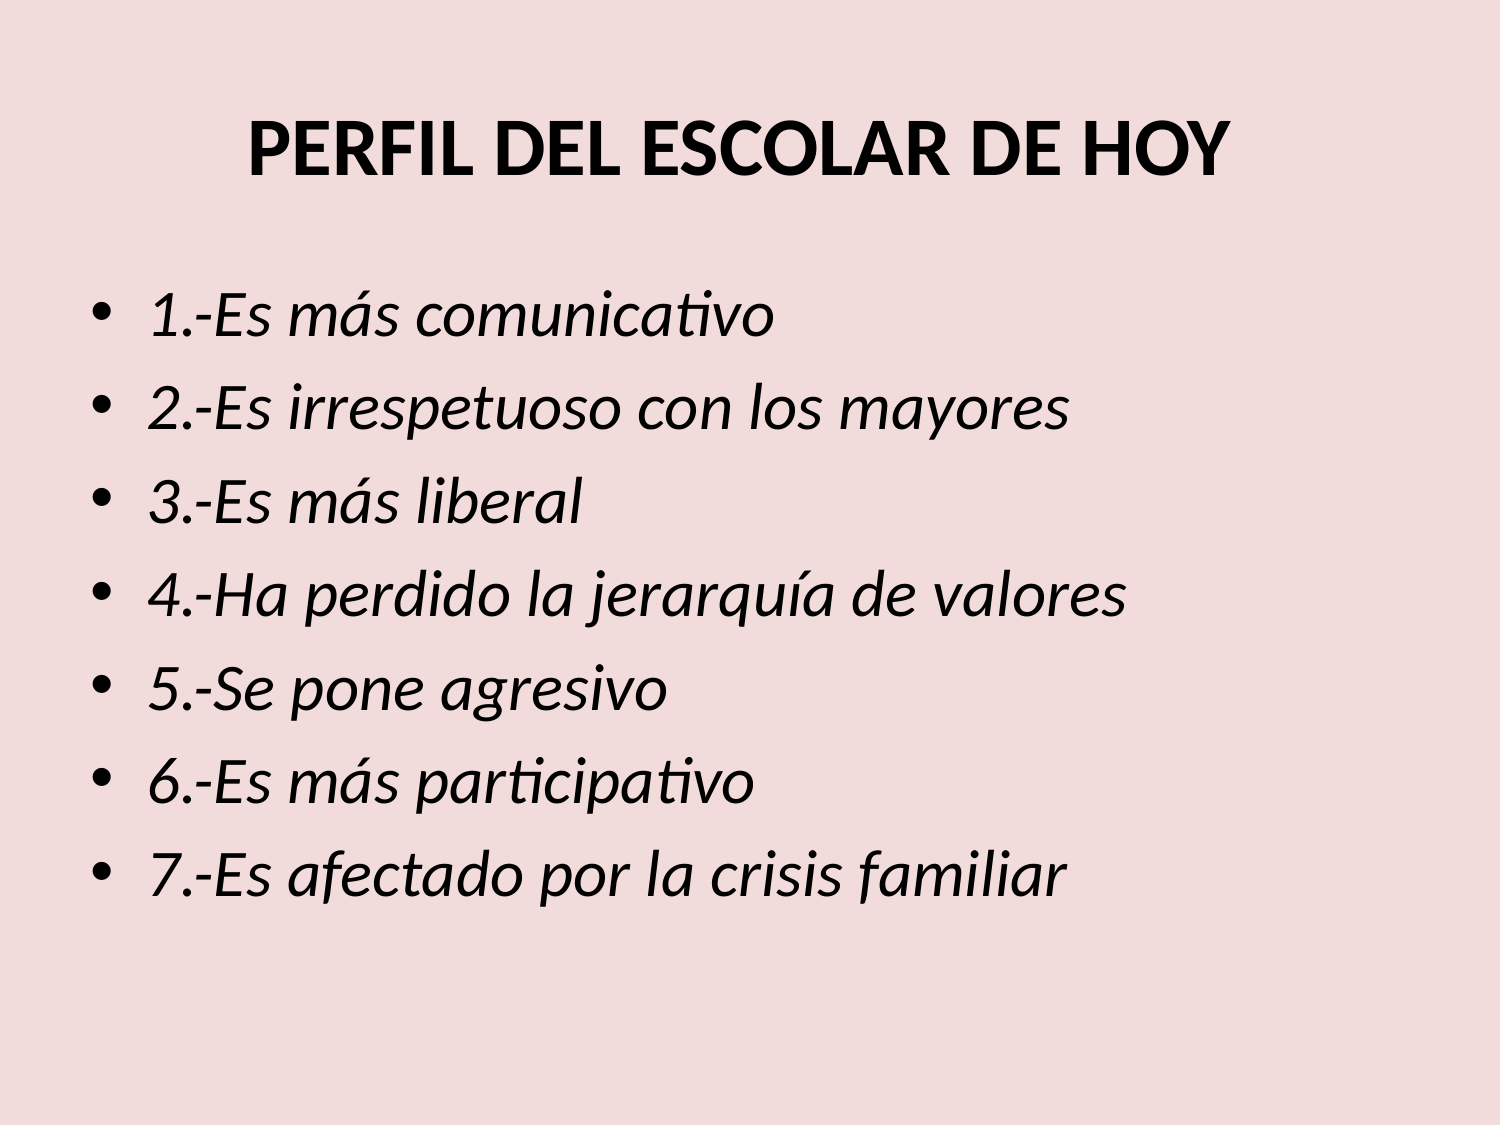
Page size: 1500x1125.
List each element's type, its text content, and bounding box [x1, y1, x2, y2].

title PERFIL DEL ESCOLAR DE HOY [75, 45, 1425, 233]
list 1.-Es más comunicativo 2.-Es irrespetuoso con los mayores 3.-Es más liberal 4.-Ha perdido la jerarquía de valores 5.-Se pone agresivo 6.-Es más participativo 7.-Es afectado por la crisis familiar [75, 262, 1425, 1005]
